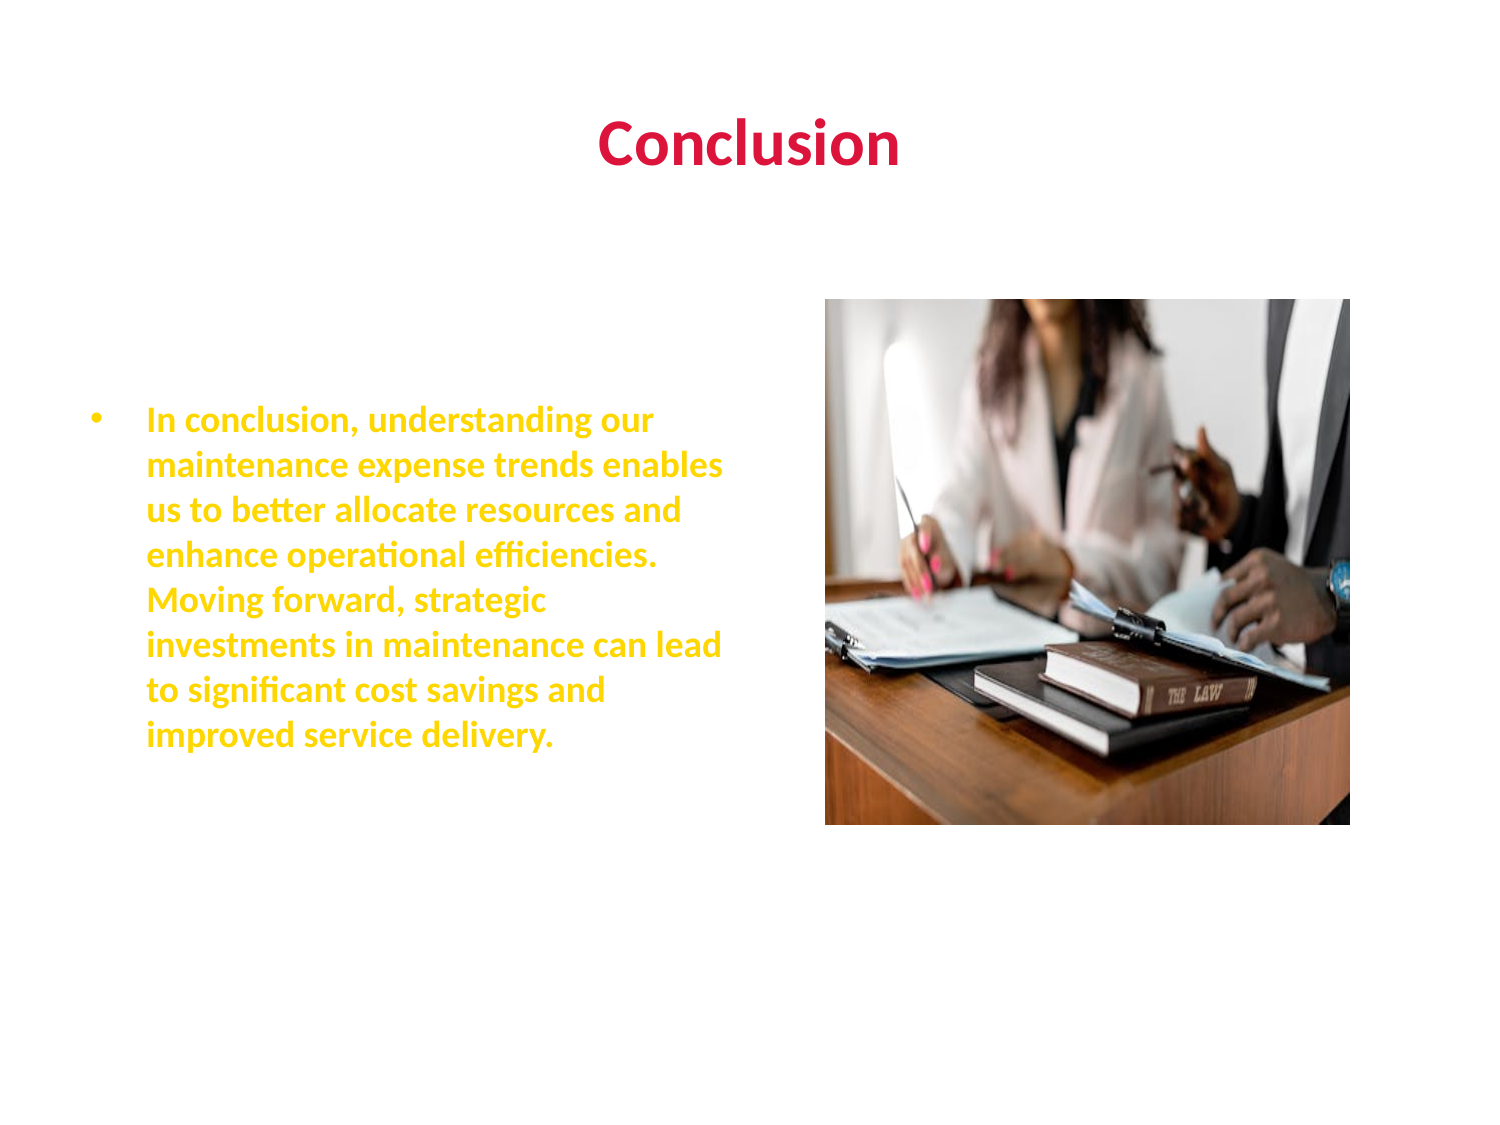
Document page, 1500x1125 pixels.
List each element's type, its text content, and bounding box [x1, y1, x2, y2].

title Conclusion [75, 45, 1425, 233]
list In conclusion, understanding our maintenance expense trends enables us to better allocate resources and enhance operational efficiencies. Moving forward, strategic investments in maintenance can lead to significant cost savings and improved service delivery. [75, 299, 750, 900]
picture [824, 299, 1351, 826]
